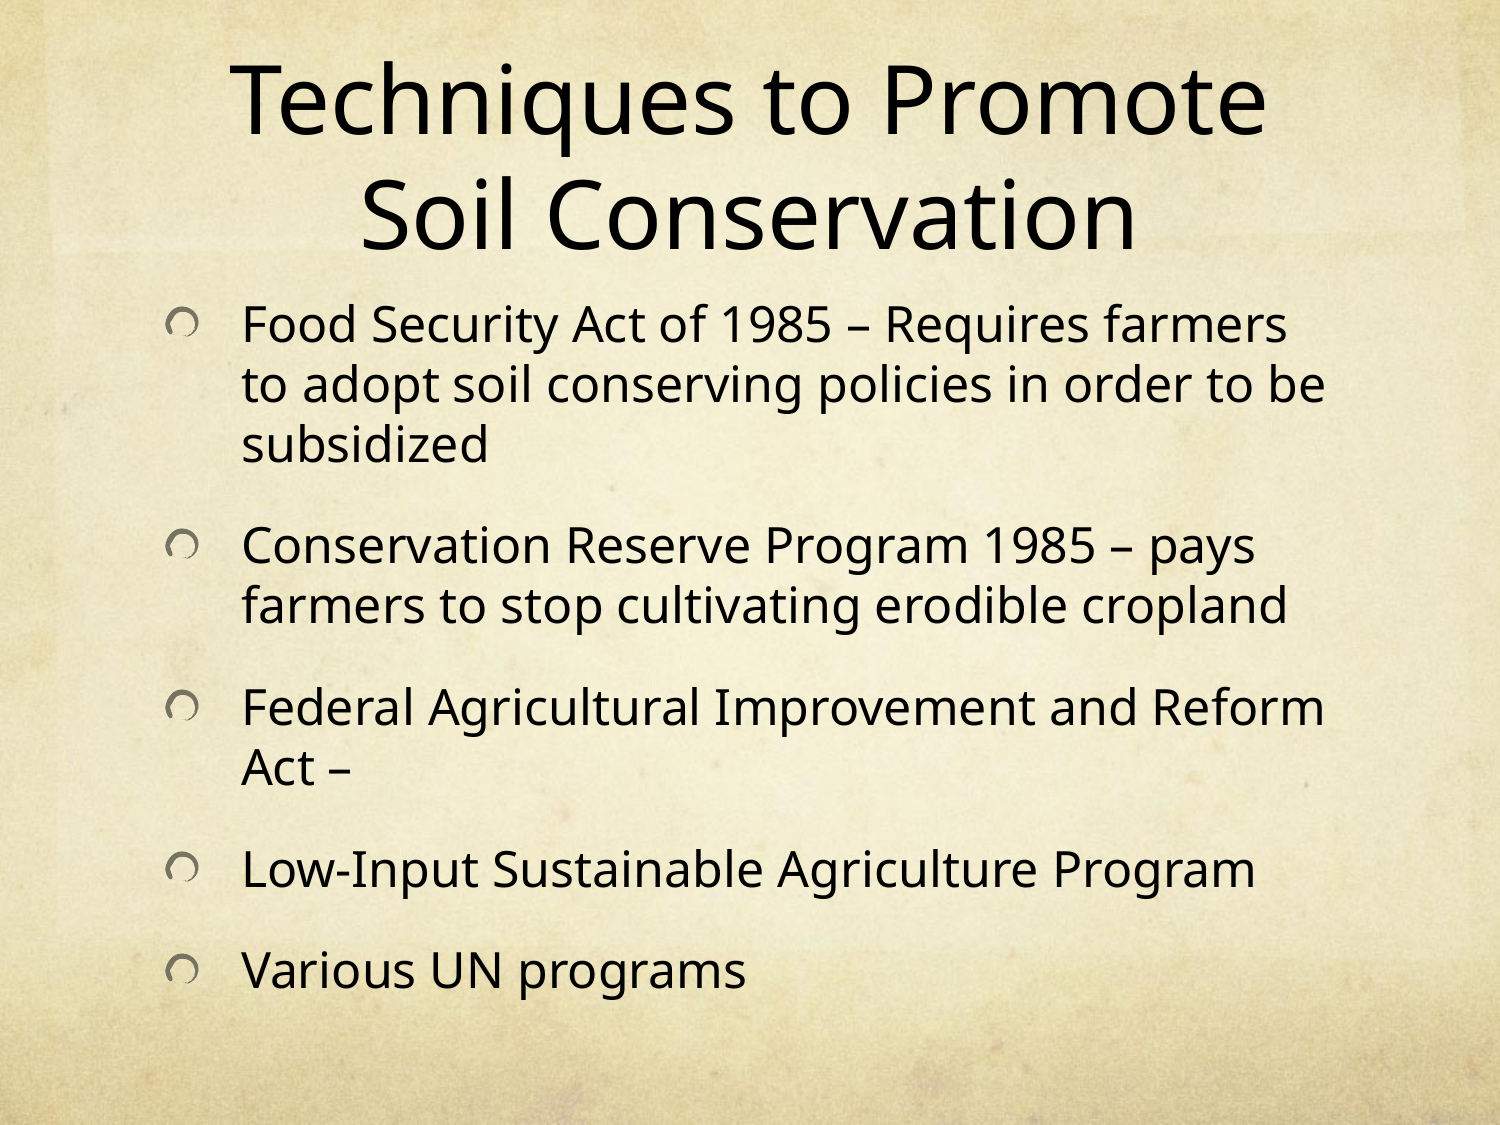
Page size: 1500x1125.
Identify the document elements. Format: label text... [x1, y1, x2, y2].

list Food Security Act of 1985 – Requires farmers to adopt soil conserving policies in order to be subsidized Conservation Reserve Program 1985 – pays farmers to stop cultivating erodible cropland Federal Agricultural Improvement and Reform Act – Low-Input Sustainable Agriculture Program Various UN programs [150, 284, 1350, 950]
picture [0, 0, 1500, 1125]
title Techniques to Promote Soil Conservation [150, 82, 1350, 225]
